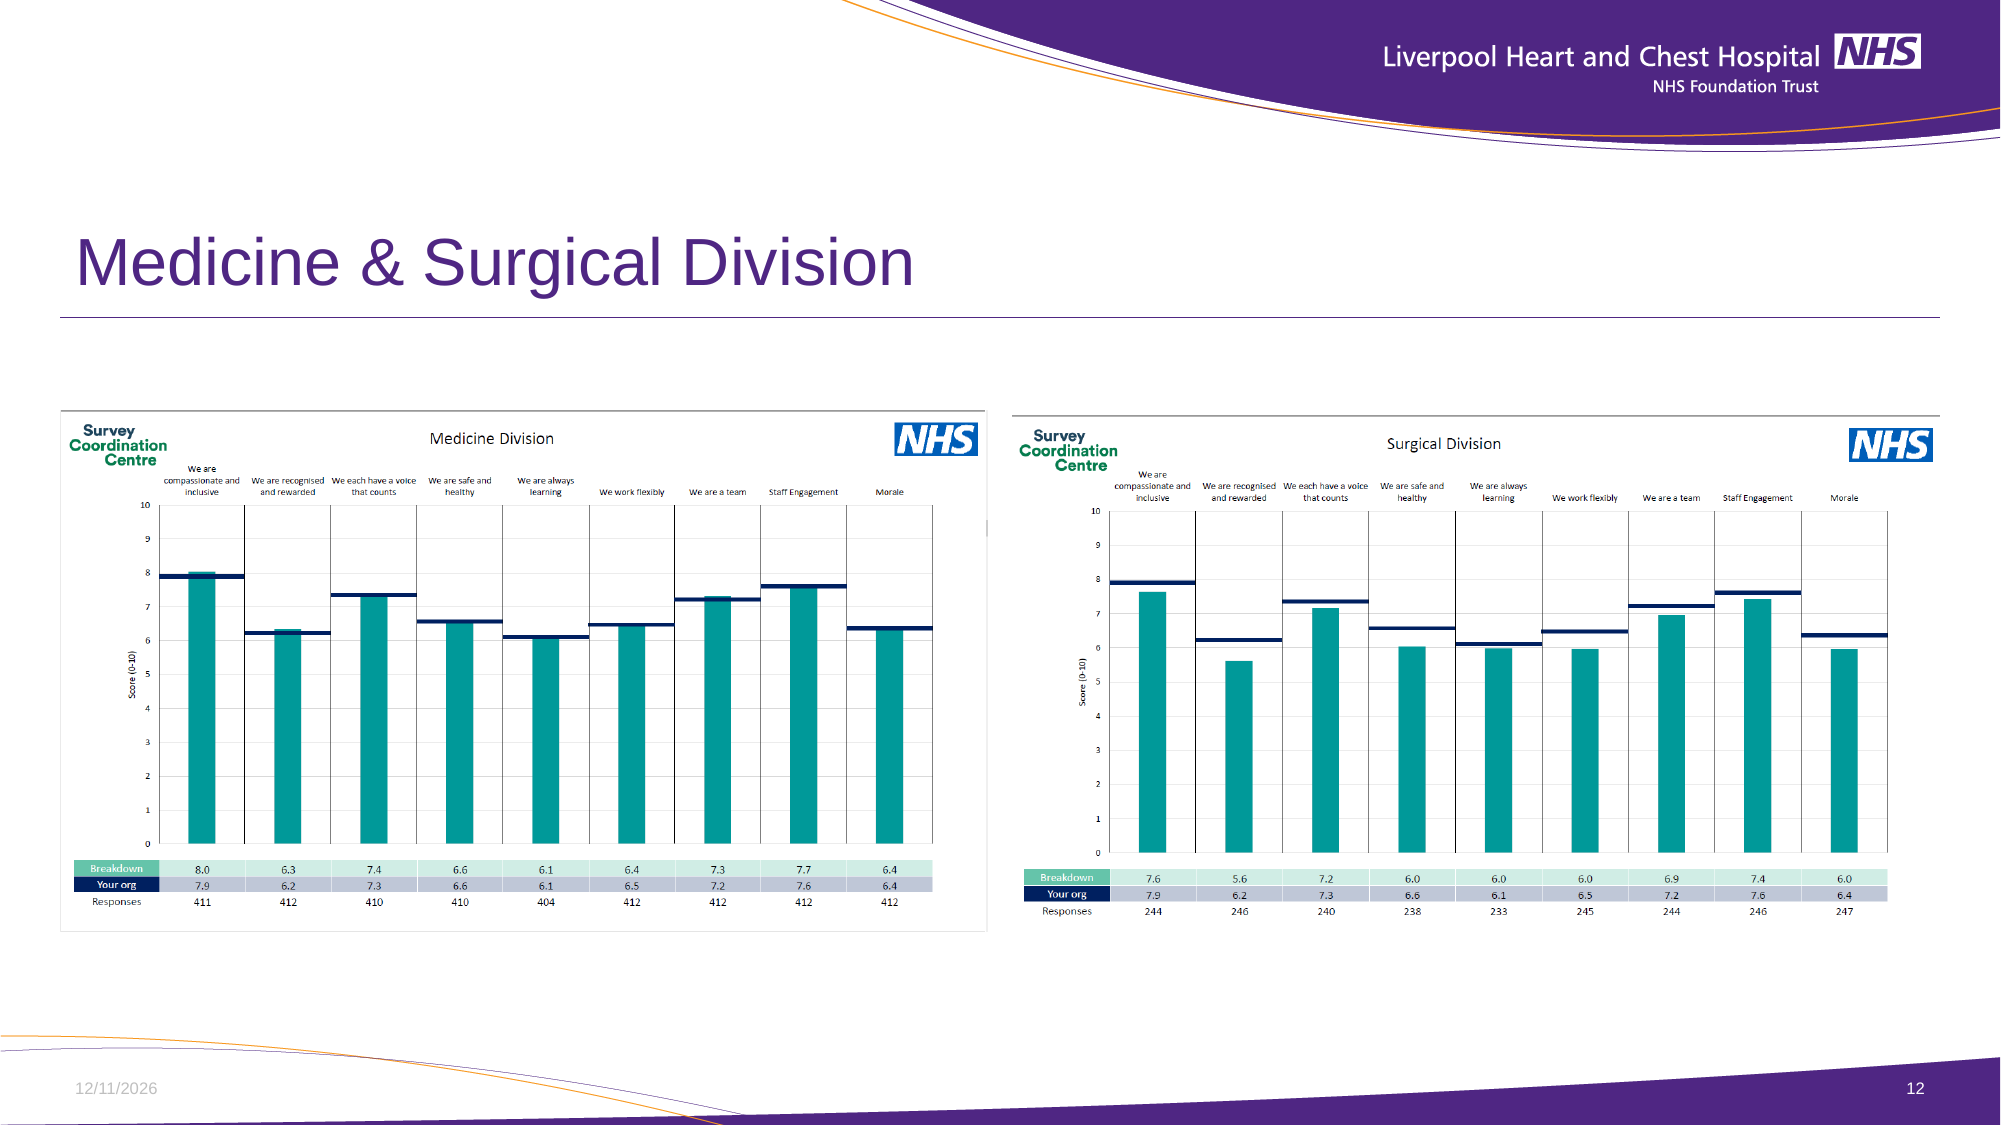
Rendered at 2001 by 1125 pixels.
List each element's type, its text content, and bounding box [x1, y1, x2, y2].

picture [0, 0, 2001, 1125]
title Medicine & Surgical Division [60, 169, 1940, 308]
slide_number 12 [1489, 1058, 1940, 1118]
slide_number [60, 1058, 511, 1118]
